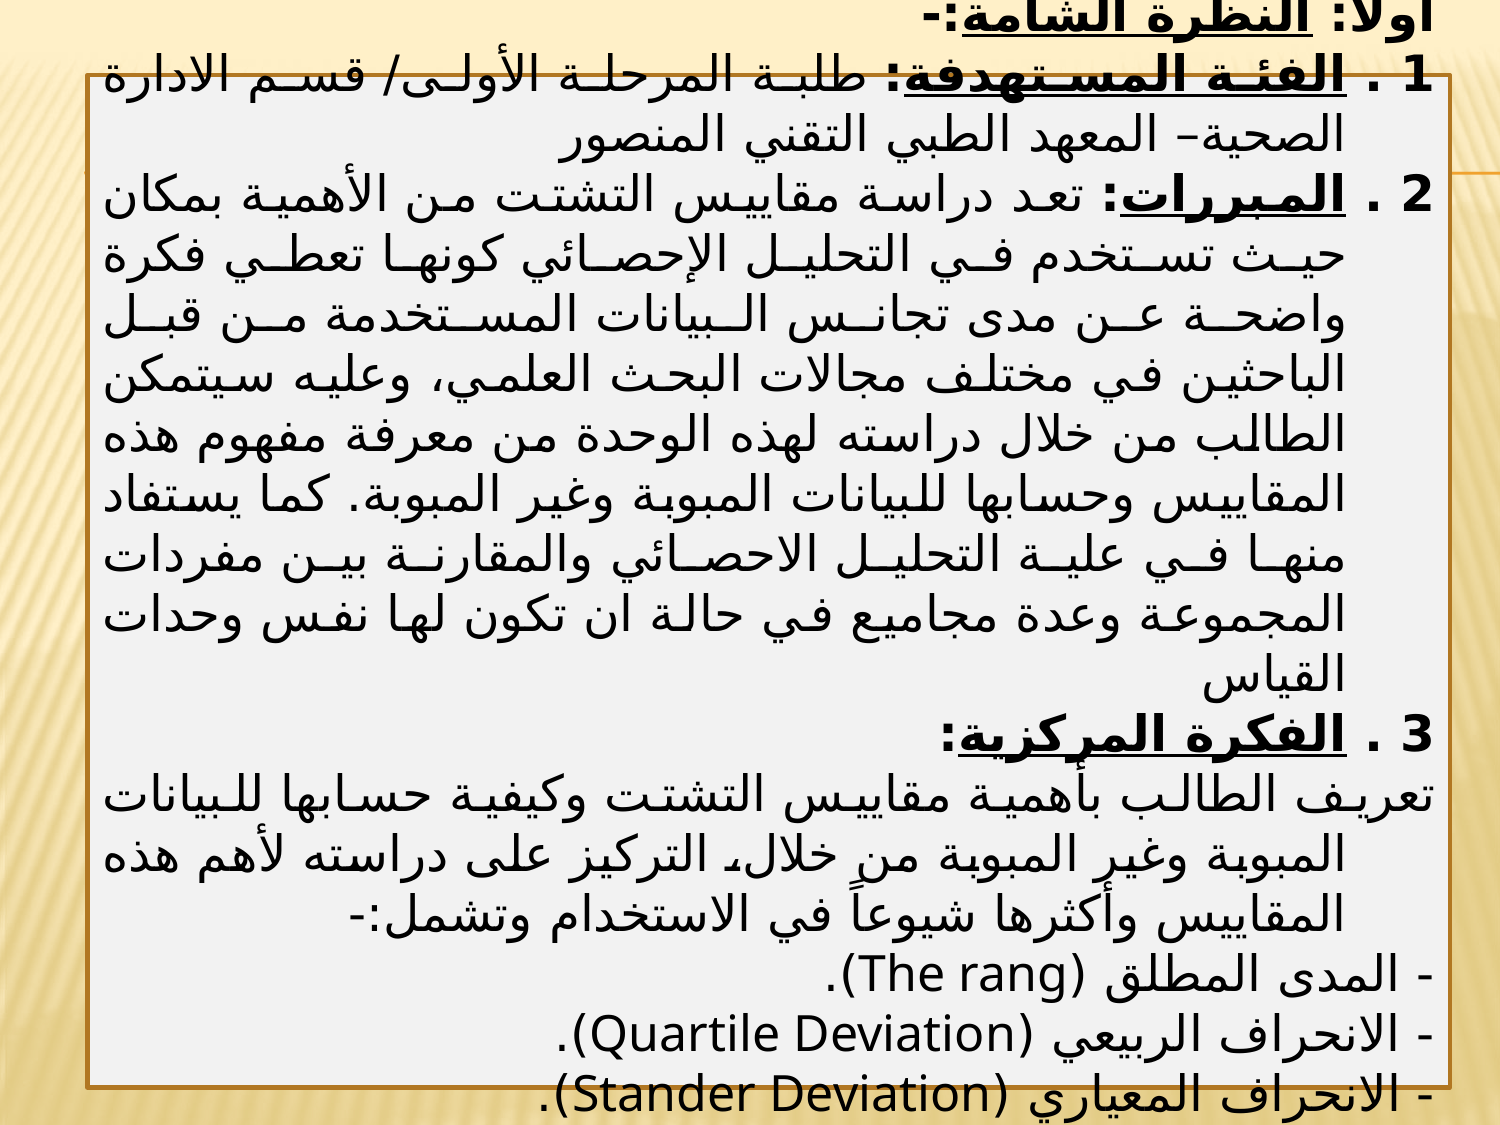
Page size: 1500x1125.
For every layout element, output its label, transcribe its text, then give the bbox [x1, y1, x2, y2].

text_box أولاً: النظرة الشامة:- 1 . الفئة المستهدفة: طلبة المرحلة الأولى/ قسم الادارة الصحية– المعهد الطبي التقني المنصور 2 . المبررات: تعد دراسة مقاييس التشتت من الأهمية بمكان حيث تستخدم في التحليل الإحصائي كونها تعطي فكرة واضحة عن مدى تجانس البيانات المستخدمة من قبل الباحثين في مختلف مجالات البحث العلمي، وعليه سيتمكن الطالب من خلال دراسته لهذه الوحدة من معرفة مفهوم هذه المقاييس وحسابها للبيانات المبوبة وغير المبوبة. كما يستفاد منها في علية التحليل الاحصائي والمقارنة بين مفردات المجموعة وعدة مجاميع في حالة ان تكون لها نفس وحدات القياس 3 . الفكرة المركزية: تعريف الطالب بأهمية مقاييس التشتت وكيفية حسابها للبيانات المبوبة وغير المبوبة من خلال، التركيز على دراسته لأهم هذه المقاييس وأكثرها شيوعاً في الاستخدام وتشمل:- - المدى المطلق (The rang). - الانحراف الربيعي (Quartile Deviation). - الانحراف المعياري (Stander Deviation). - الانحراف المتوسط (Mean Deviation). [85, 73, 1452, 1090]
